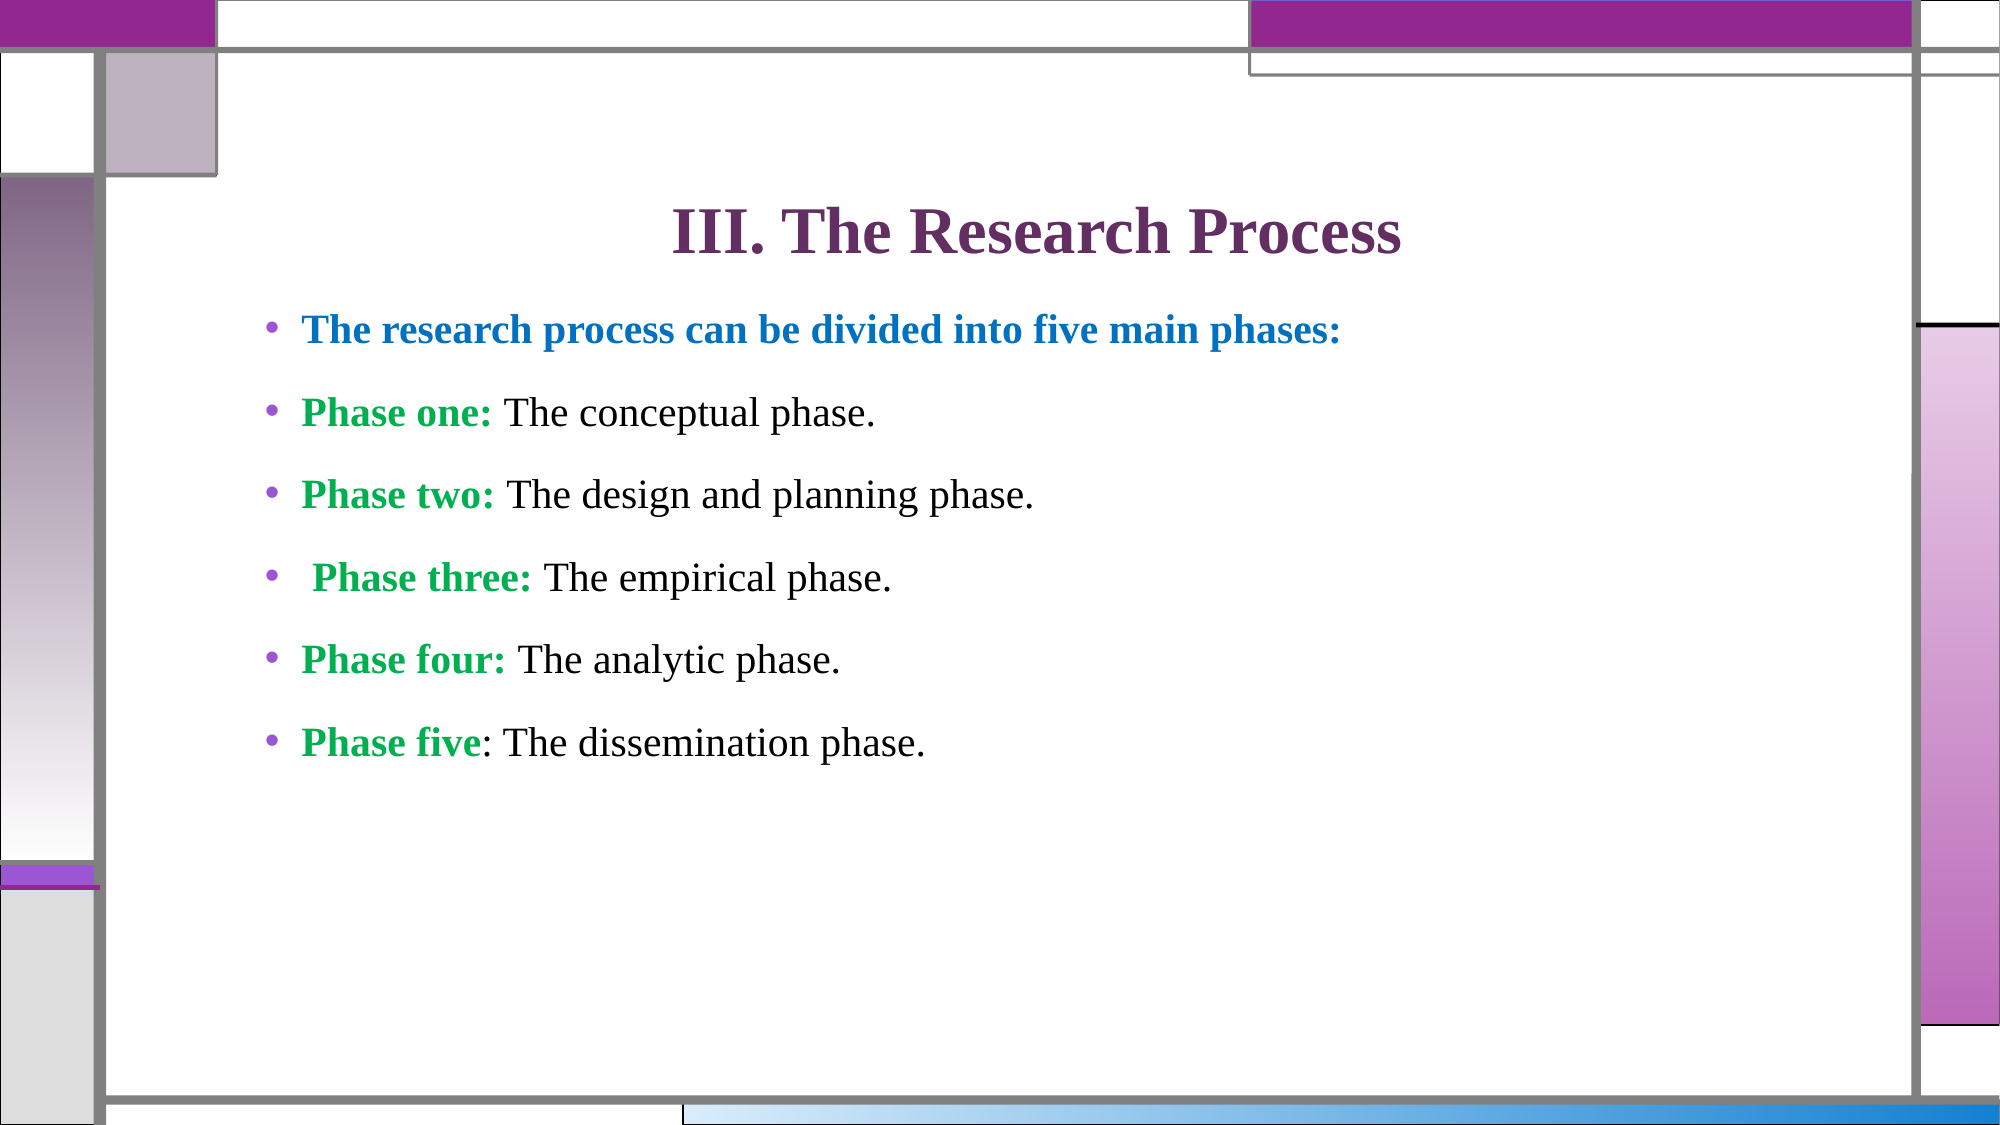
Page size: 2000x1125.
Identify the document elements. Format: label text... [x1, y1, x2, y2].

title III. The Research Process [249, 87, 1825, 275]
list The research process can be divided into five main phases: Phase one: The conceptual phase. Phase two: The design and planning phase. Phase three: The empirical phase. Phase four: The analytic phase. Phase five: The dissemination phase. [249, 299, 1825, 988]
